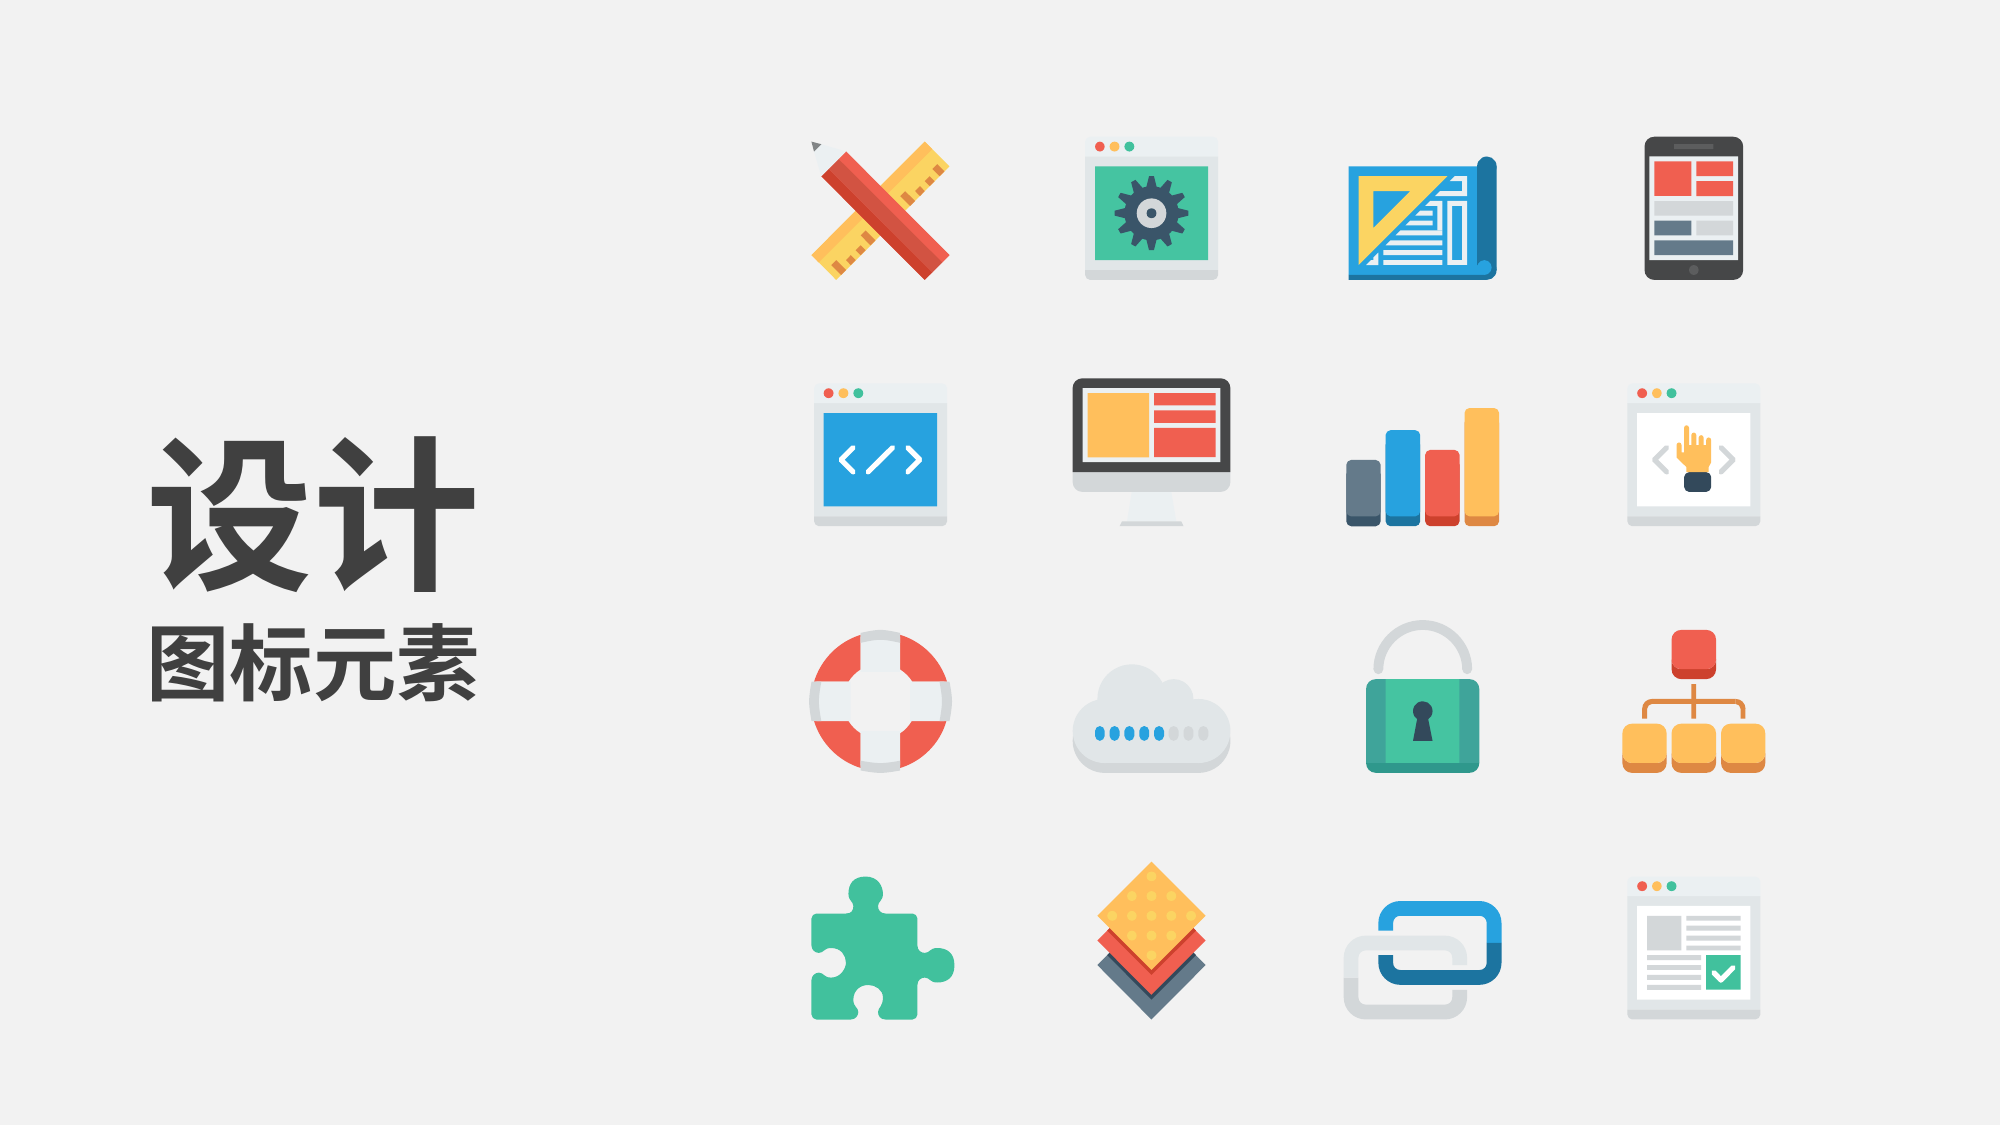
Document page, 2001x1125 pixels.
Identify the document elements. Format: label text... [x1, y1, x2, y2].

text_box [1085, 136, 1219, 280]
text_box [1343, 900, 1502, 1020]
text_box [1097, 861, 1206, 1020]
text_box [809, 629, 953, 773]
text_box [1366, 620, 1480, 773]
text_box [814, 383, 948, 527]
text_box [811, 876, 955, 1020]
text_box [1644, 136, 1744, 280]
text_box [1627, 383, 1761, 527]
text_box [1622, 629, 1766, 773]
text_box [1072, 378, 1231, 527]
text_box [811, 141, 950, 280]
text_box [1348, 156, 1497, 280]
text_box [1627, 876, 1761, 1020]
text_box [1072, 664, 1231, 773]
text_box 设计 图标元素 [131, 403, 496, 719]
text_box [1346, 407, 1500, 527]
